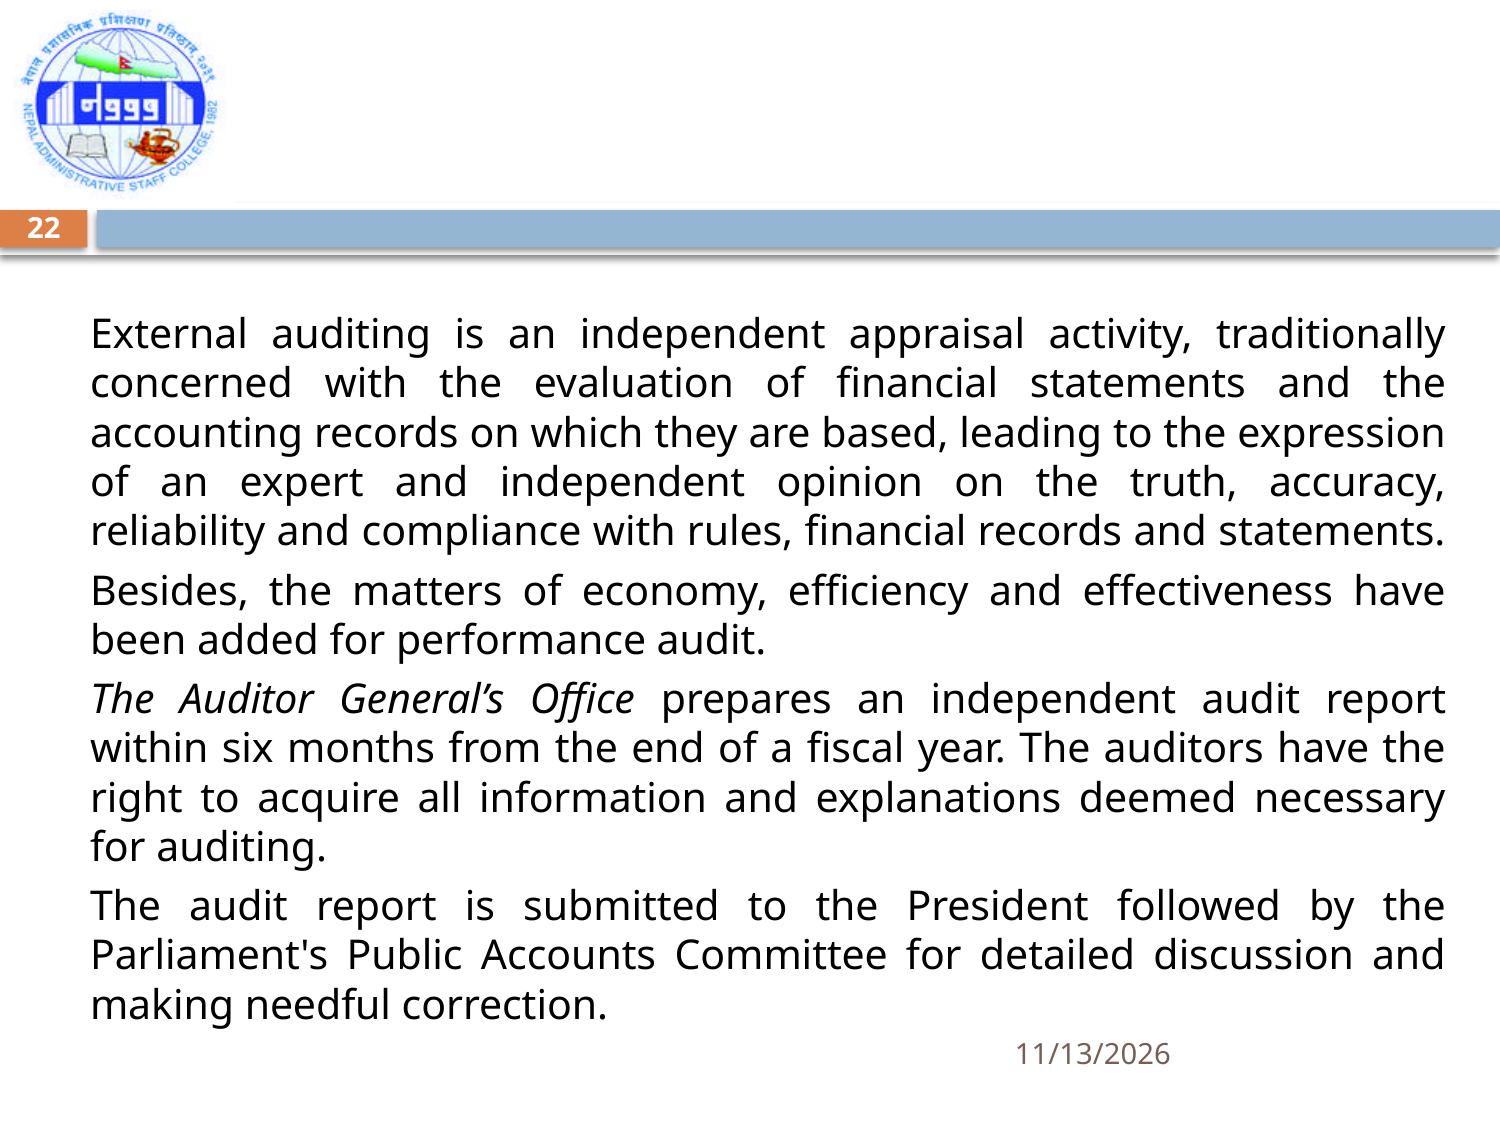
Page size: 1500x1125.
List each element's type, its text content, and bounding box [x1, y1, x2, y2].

picture [1, 0, 236, 208]
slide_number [999, 1025, 1438, 1085]
slide_number 22 [0, 208, 88, 249]
list External auditing is an independent appraisal activity, traditionally concerned with the evaluation of financial statements and the accounting records on which they are based, leading to the expression of an expert and independent opinion on the truth, accuracy, reliability and compliance with rules, financial records and statements. Besides, the matters of economy, efficiency and effectiveness have been added for performance audit. The Auditor General’s Office prepares an independent audit report within six months from the end of a fiscal year. The auditors have the right to acquire all information and explanations deemed necessary for auditing. The audit report is submitted to the President followed by the Parliament's Public Accounts Committee for detailed discussion and making needful correction. [75, 299, 1462, 1070]
